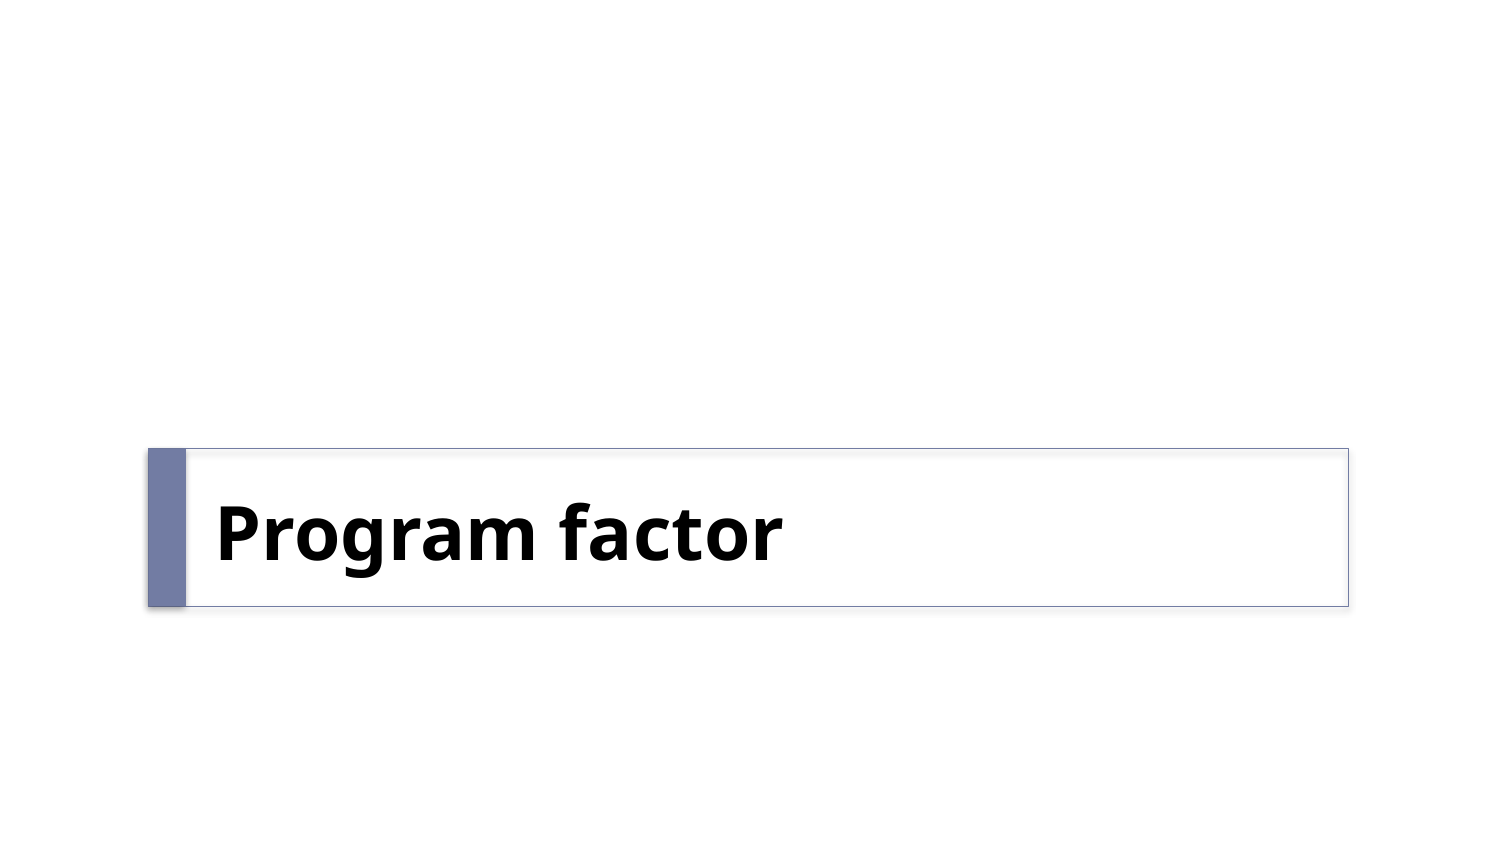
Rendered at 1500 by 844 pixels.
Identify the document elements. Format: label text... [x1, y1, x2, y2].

title Program factor [200, 478, 1325, 600]
